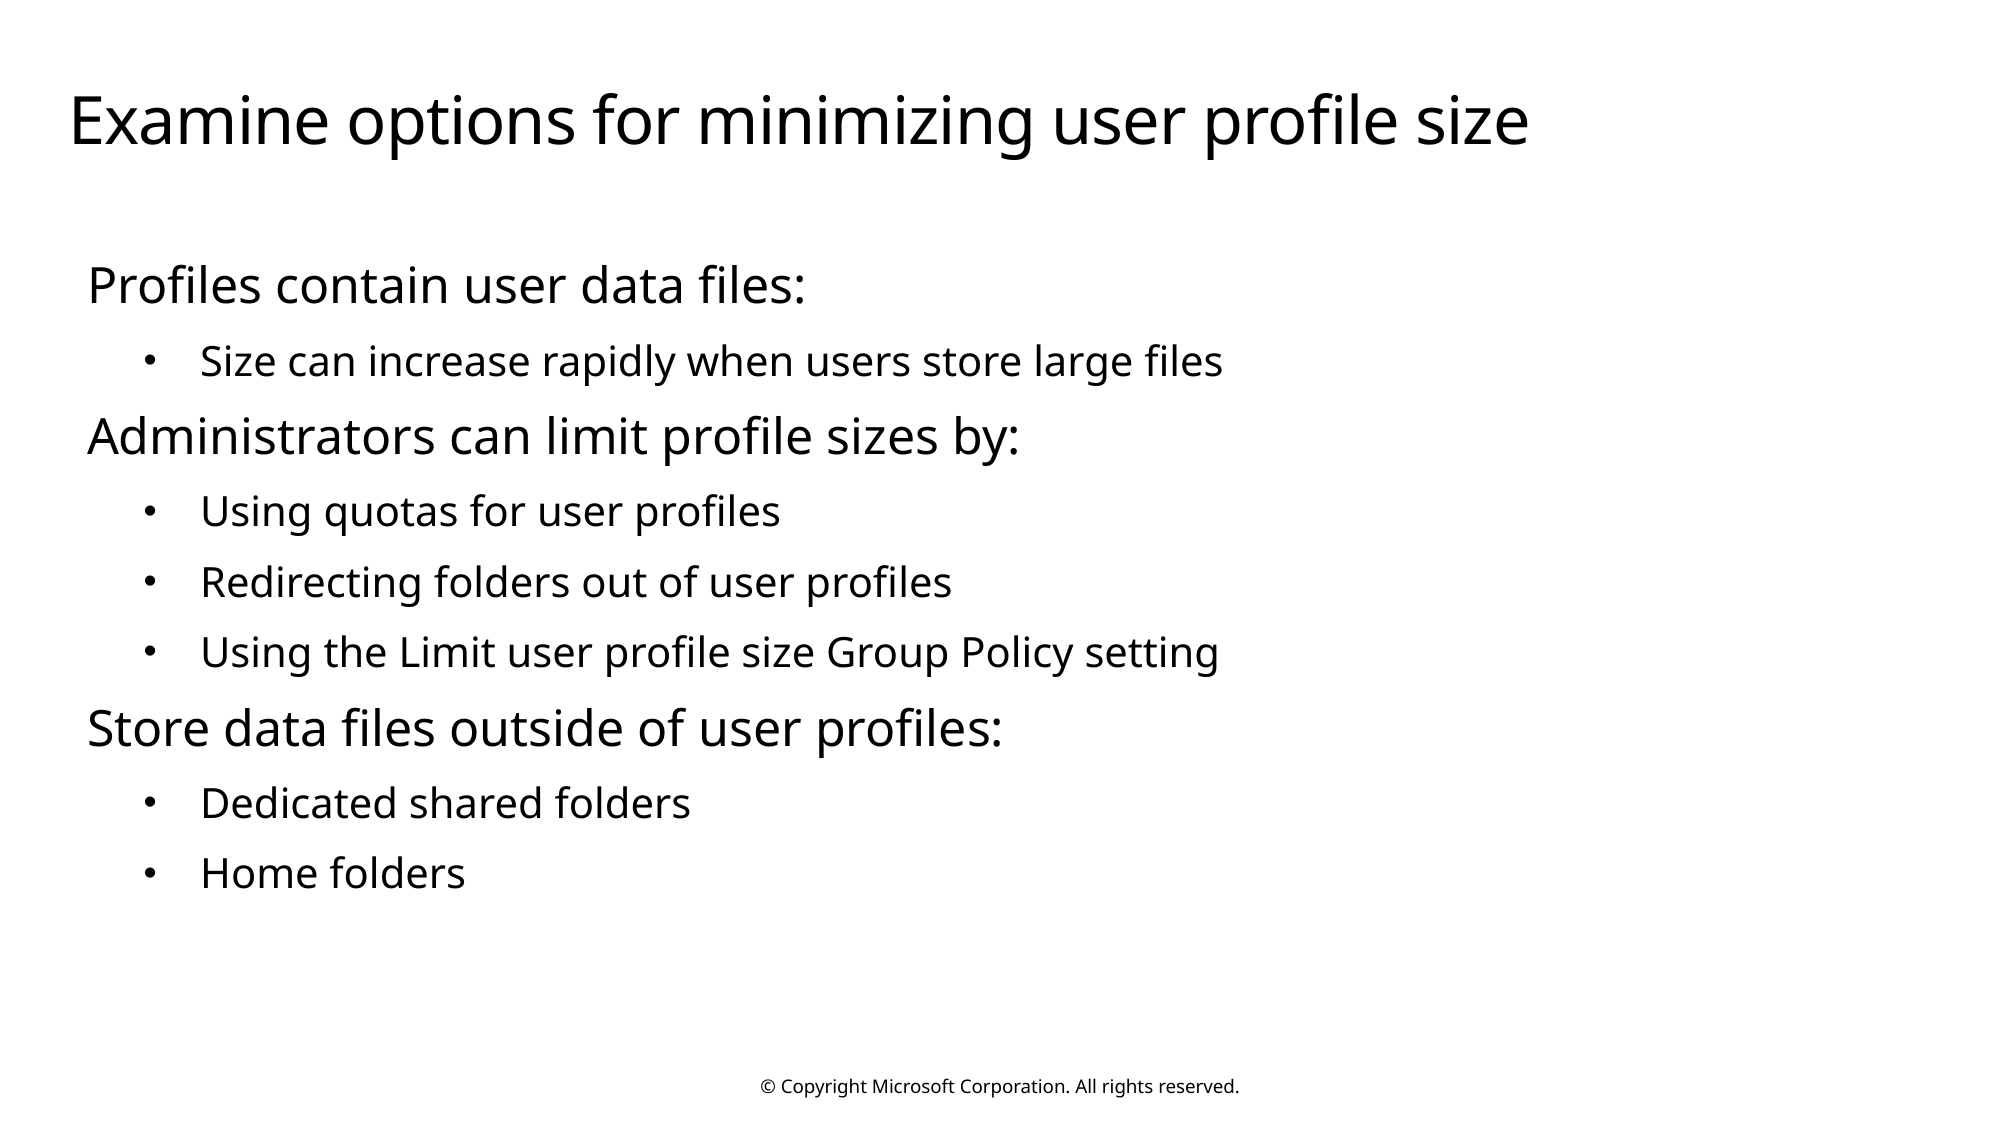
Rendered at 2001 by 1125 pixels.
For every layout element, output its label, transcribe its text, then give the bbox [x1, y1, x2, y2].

title Examine options for minimizing user profile size [68, 72, 1930, 184]
list Profiles contain user data files: Size can increase rapidly when users store large files Administrators can limit profile sizes by: Using quotas for user profiles Redirecting folders out of user profiles Using the Limit user profile size Group Policy setting Store data files outside of user profiles: Dedicated shared folders Home folders [68, 238, 1930, 923]
